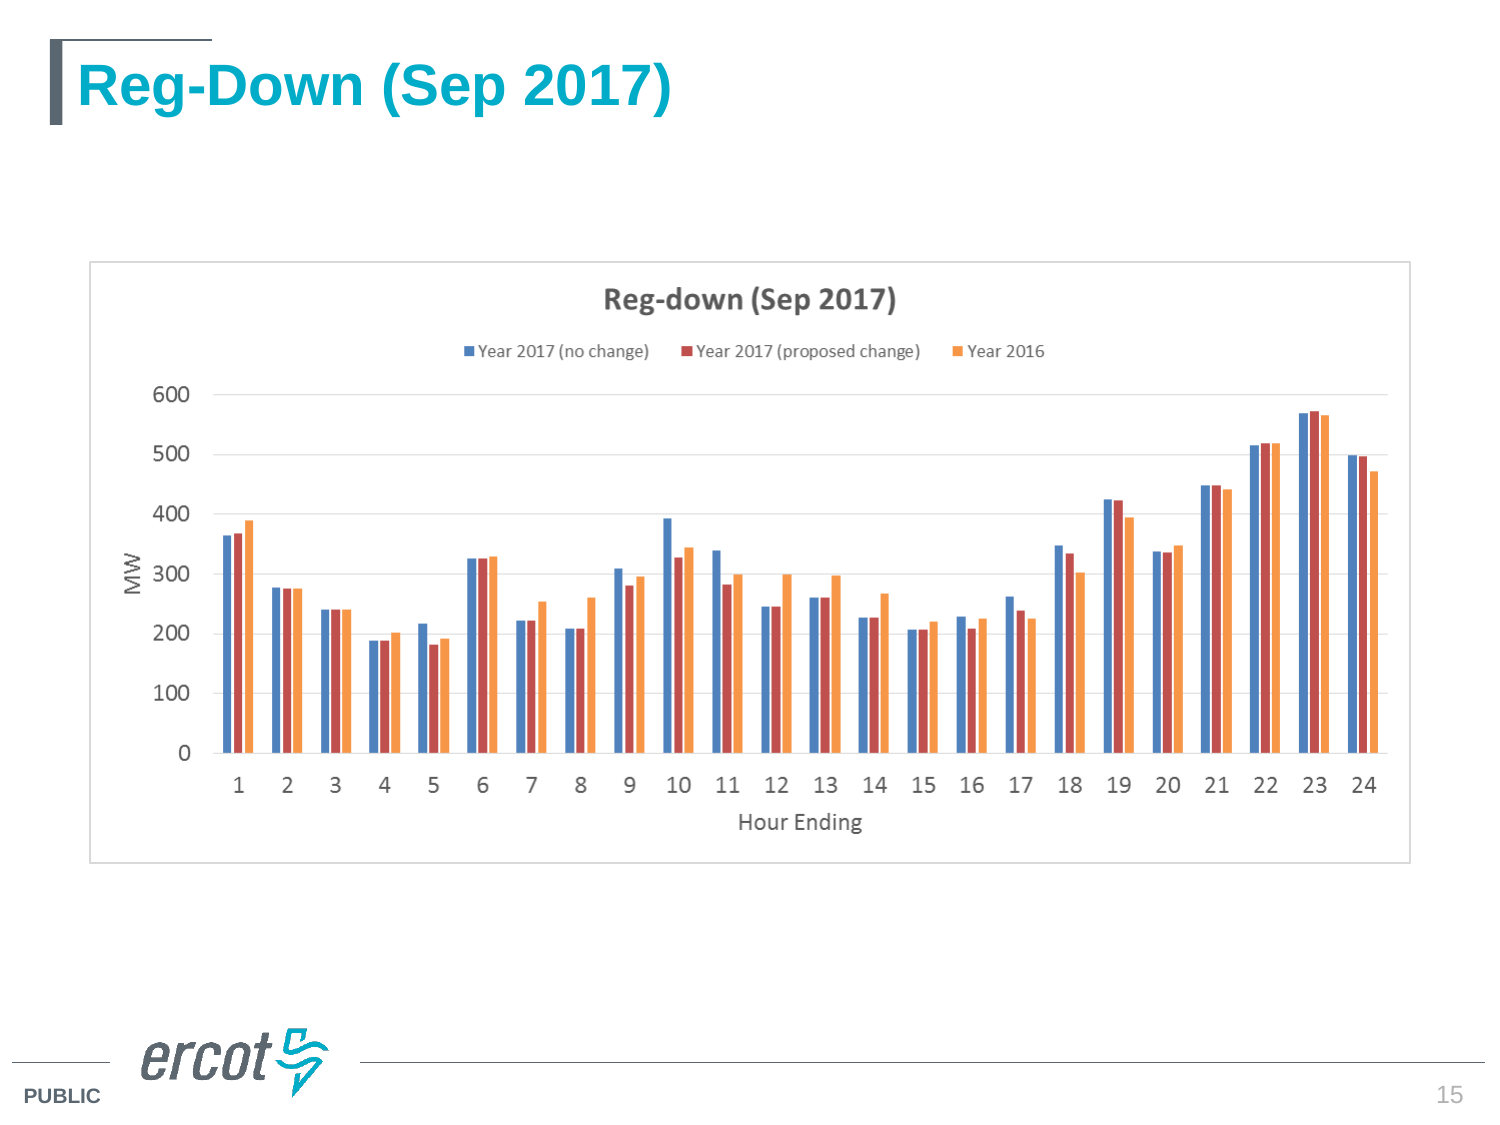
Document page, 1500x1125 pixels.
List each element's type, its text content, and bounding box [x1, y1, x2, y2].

picture [137, 1024, 332, 1100]
title Reg-Down (Sep 2017) [62, 39, 1450, 228]
slide_number 15 [1412, 1076, 1488, 1112]
picture [89, 261, 1411, 864]
